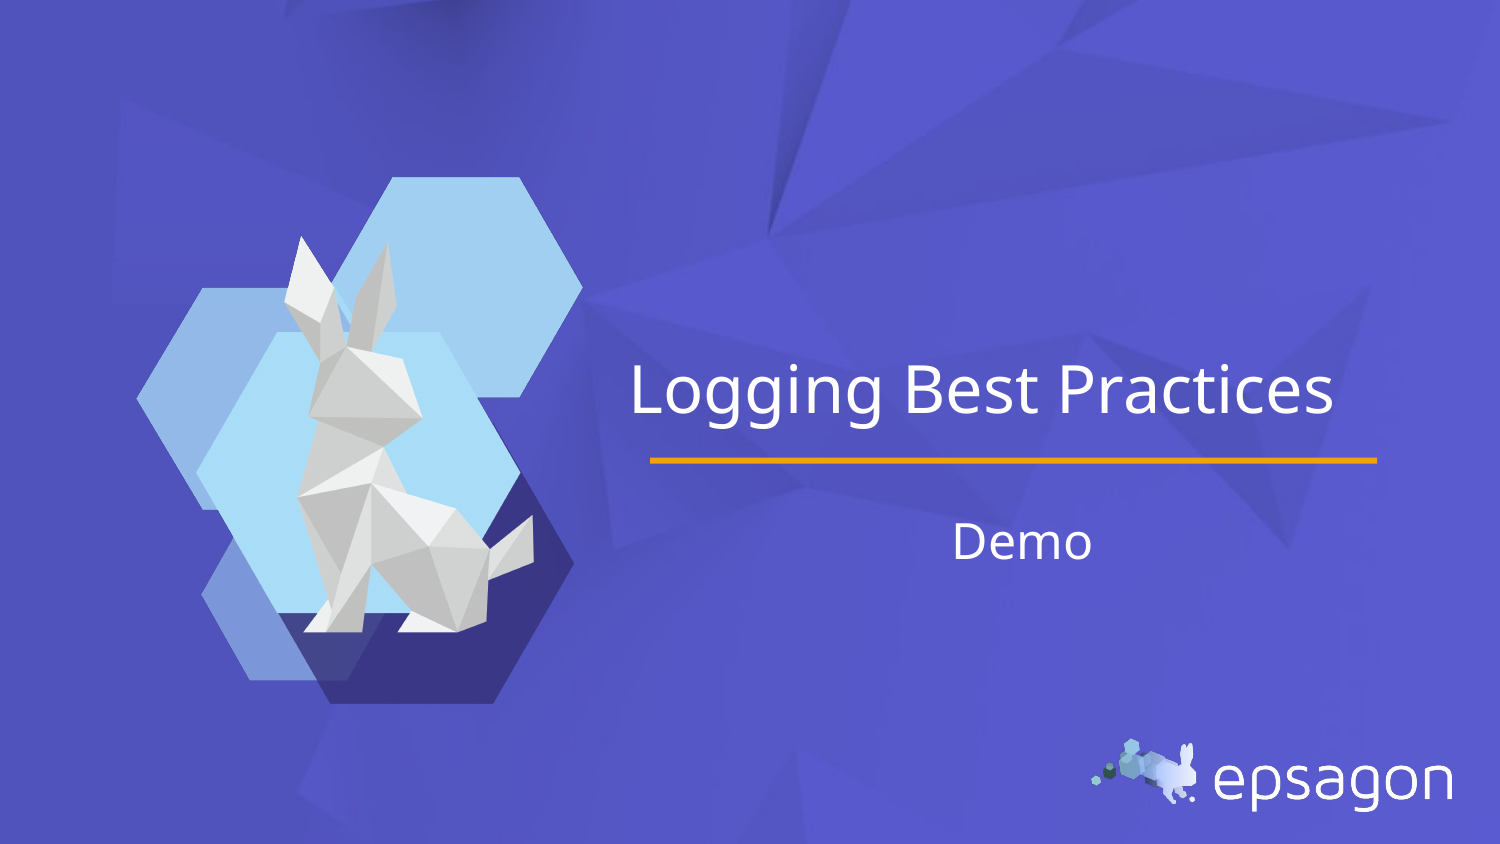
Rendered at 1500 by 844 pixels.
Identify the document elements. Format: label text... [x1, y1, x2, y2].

text_box Demo [636, 485, 1390, 672]
title Logging Best Practices [620, 333, 1500, 452]
picture [0, 0, 1500, 844]
